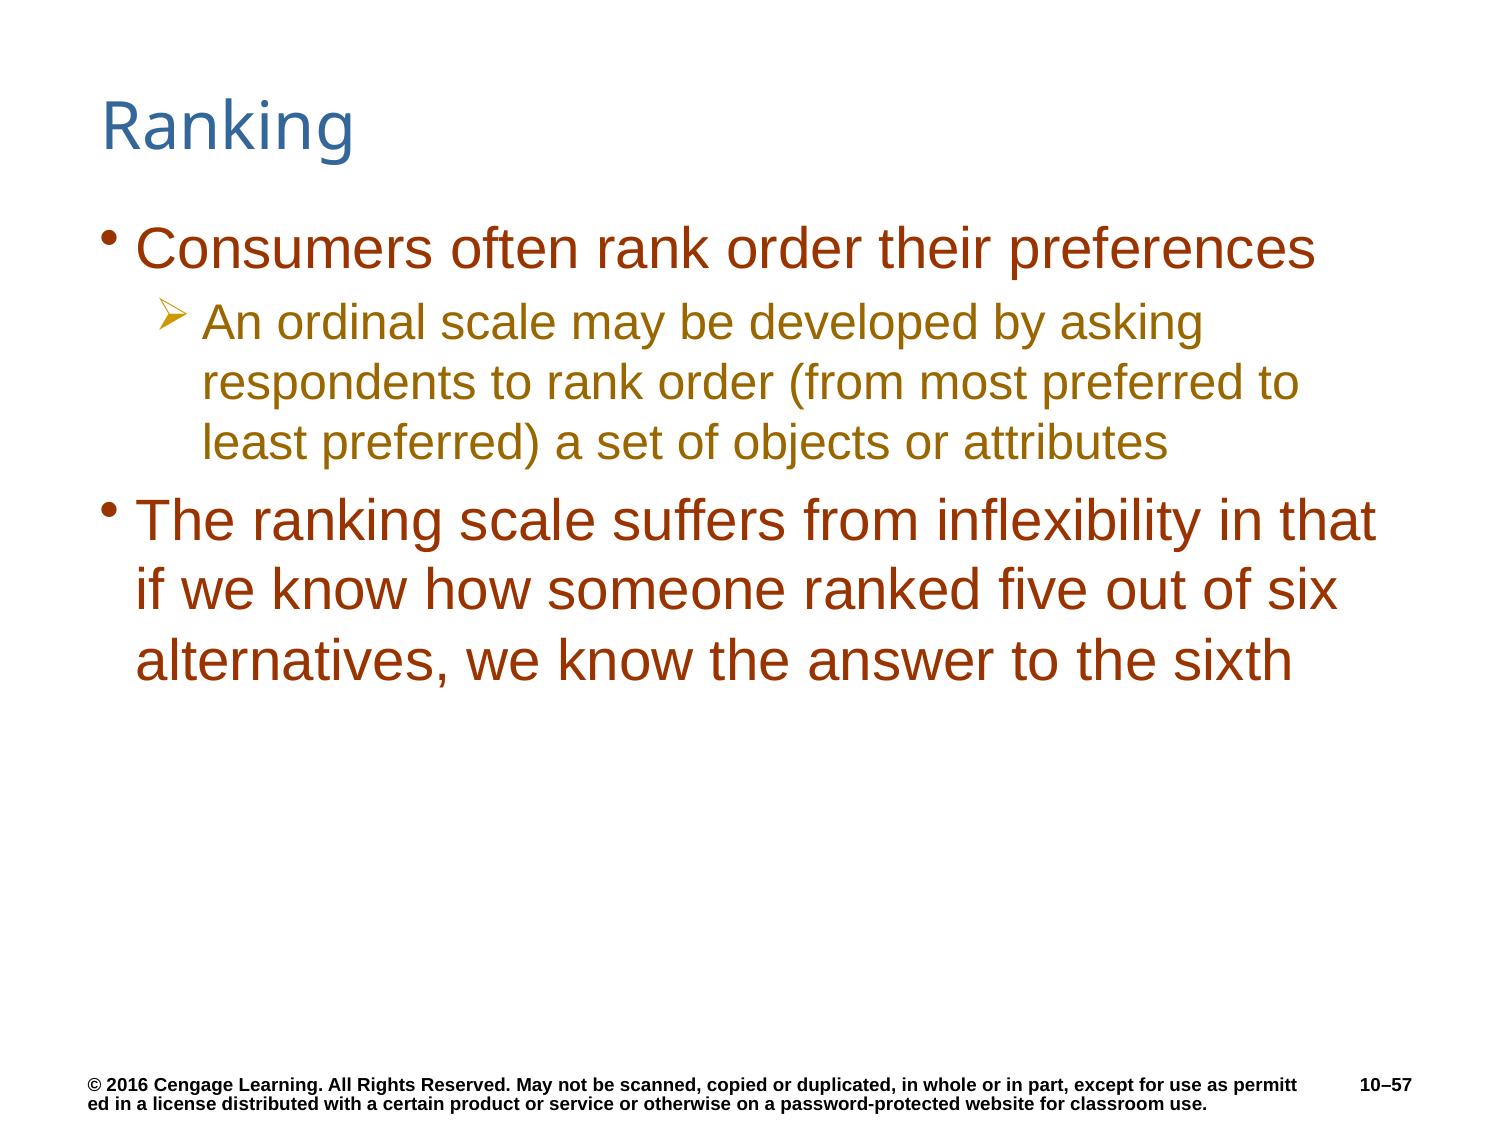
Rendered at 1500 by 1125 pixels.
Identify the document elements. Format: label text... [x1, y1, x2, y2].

list Consumers often rank order their preferences An ordinal scale may be developed by asking respondents to rank order (from most preferred to least preferred) a set of objects or attributes The ranking scale suffers from inflexibility in that if we know how someone ranked five out of six alternatives, we know the answer to the sixth [84, 202, 1414, 1013]
footer © 2016 Cengage Learning. All Rights Reserved. May not be scanned, copied or duplicated, in whole or in part, except for use as permitted in a license distributed with a certain product or service or otherwise on a password-protected website for classroom use. [87, 1057, 1050, 1103]
slide_number 10–57 [1050, 1042, 1413, 1103]
title Ranking [85, 75, 1411, 171]
